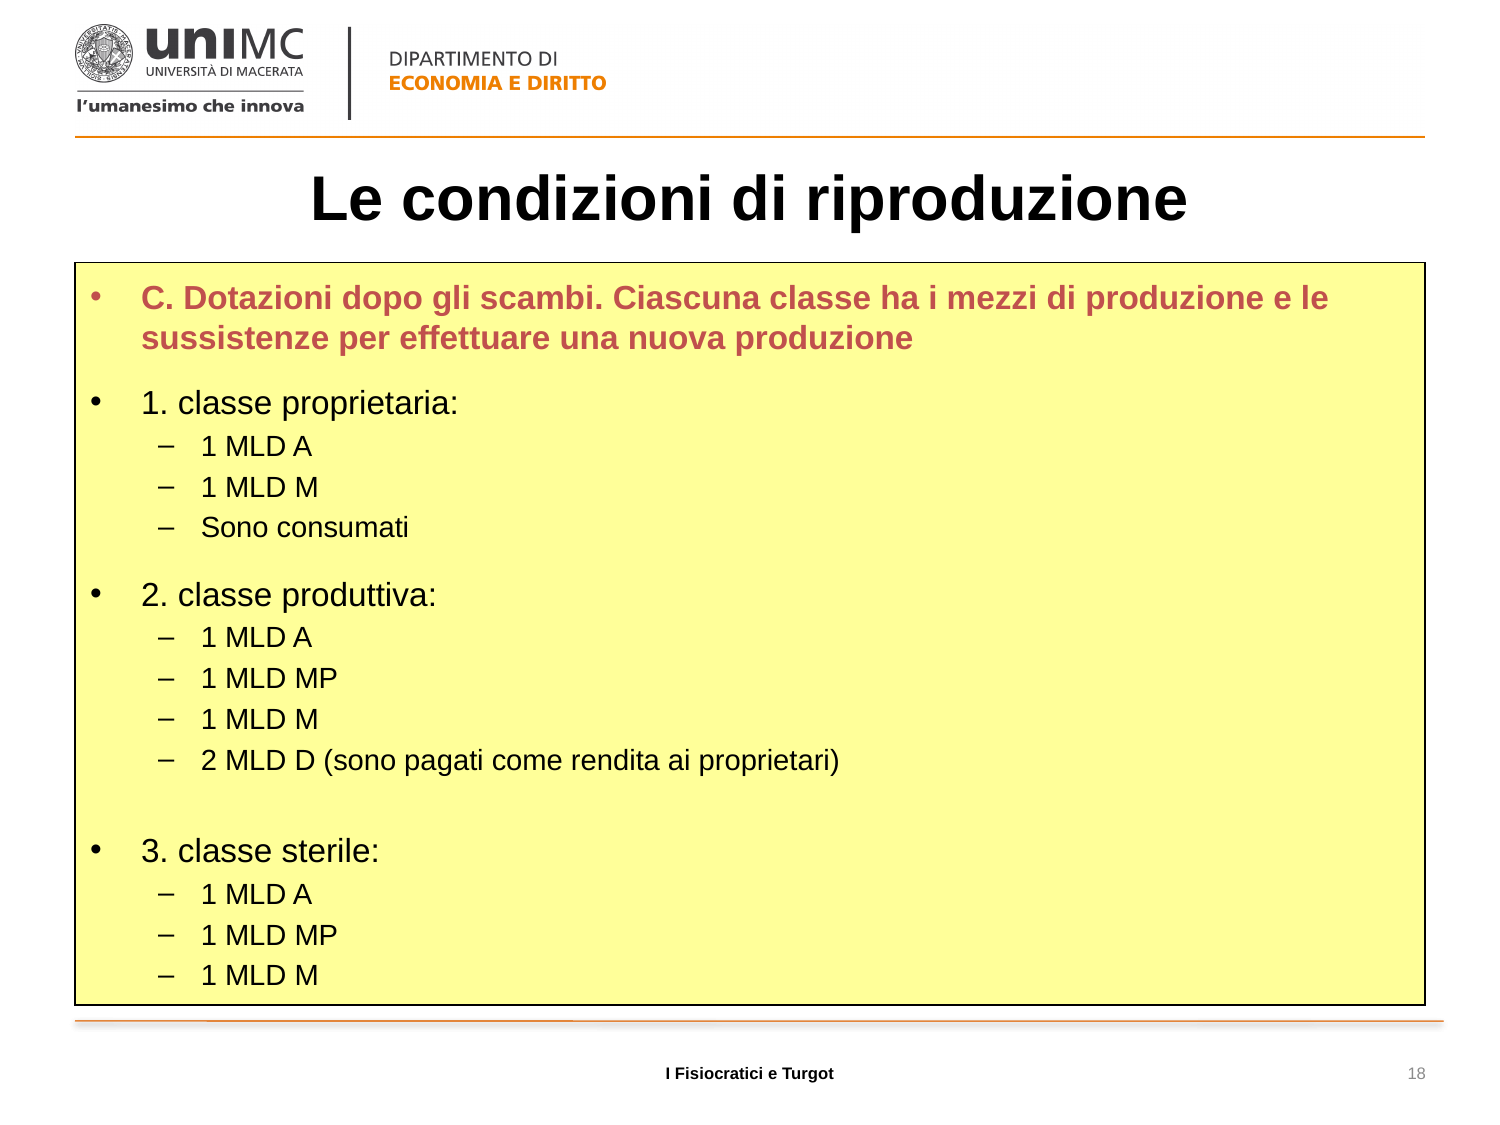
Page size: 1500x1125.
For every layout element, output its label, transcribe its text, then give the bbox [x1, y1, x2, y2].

slide_number 18 [1091, 1042, 1442, 1103]
footer I Fisiocratici e Turgot [512, 1042, 988, 1103]
picture [75, 24, 1425, 138]
list C. Dotazioni dopo gli scambi. Ciascuna classe ha i mezzi di produzione e le sussistenze per effettuare una nuova produzione 1. classe proprietaria: 1 MLD A 1 MLD M Sono consumati 2. classe produttiva: 1 MLD A 1 MLD MP 1 MLD M 2 MLD D (sono pagati come rendita ai proprietari) 3. classe sterile: 1 MLD A 1 MLD MP 1 MLD M [75, 262, 1425, 1005]
title Le condizioni di riproduzione [75, 149, 1425, 241]
